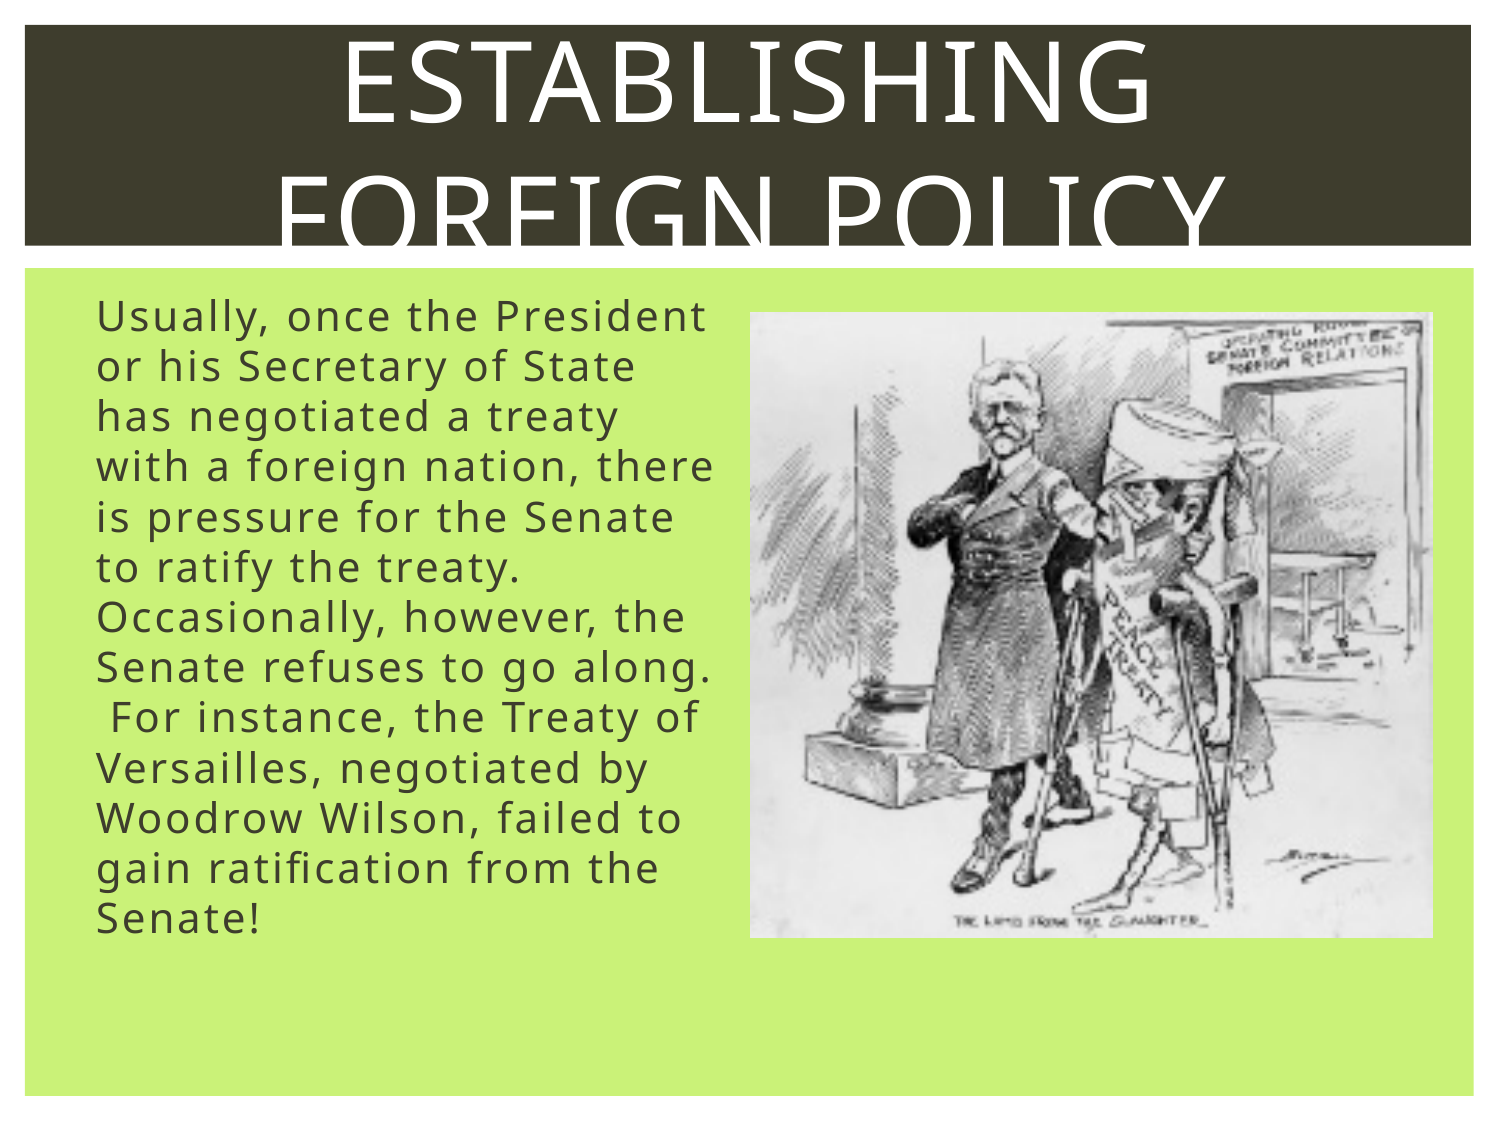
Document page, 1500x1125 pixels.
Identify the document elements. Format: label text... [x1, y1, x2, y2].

title Establishing foreign policy [62, 58, 1438, 232]
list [749, 312, 1434, 938]
list Usually, once the President or his Secretary of State has negotiated a treaty with a foreign nation, there is pressure for the Senate to ratify the treaty. Occasionally, however, the Senate refuses to go along. For instance, the Treaty of Versailles, negotiated by Woodrow Wilson, failed to gain ratification from the Senate! [75, 281, 738, 1005]
